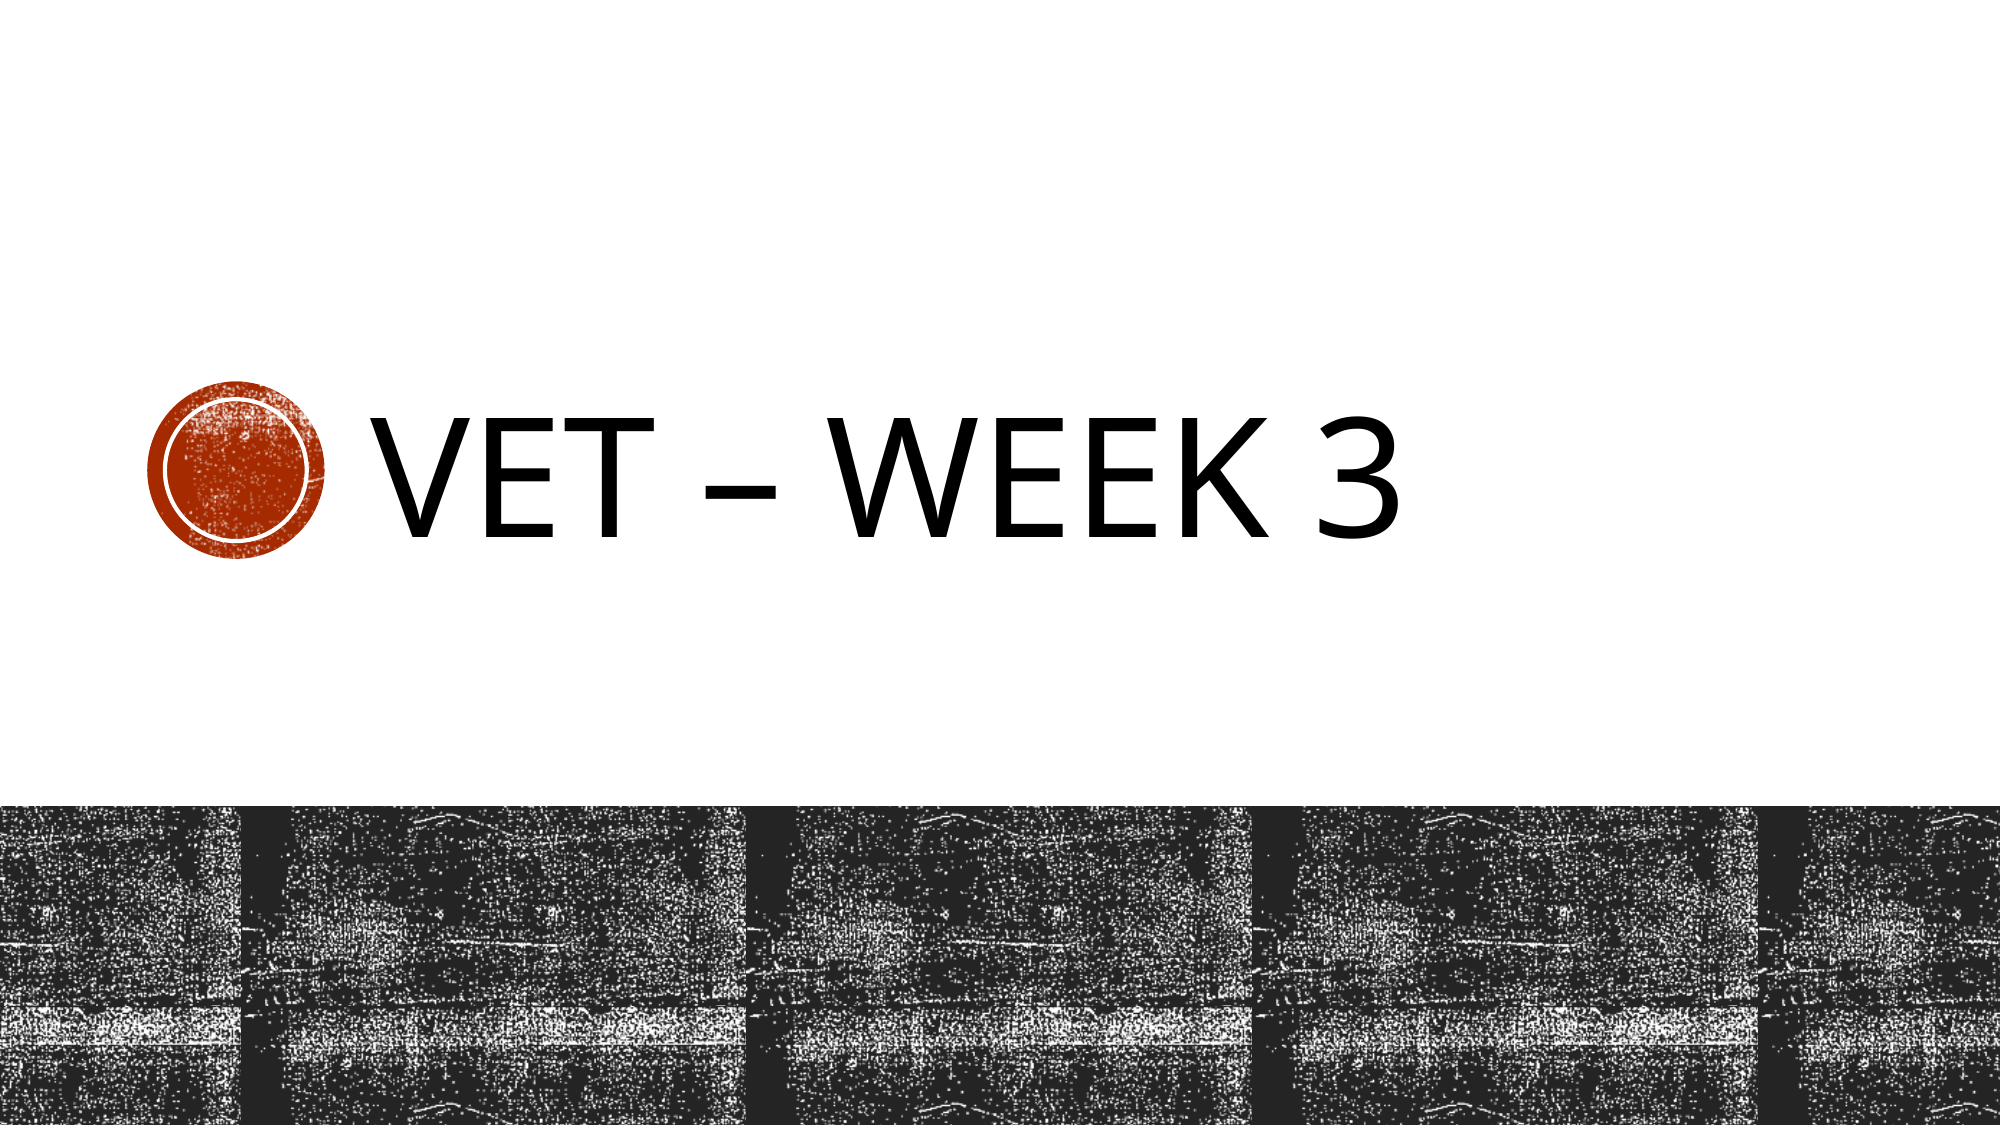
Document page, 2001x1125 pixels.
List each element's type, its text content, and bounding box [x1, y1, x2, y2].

title VET – week 3 [355, 201, 1878, 779]
